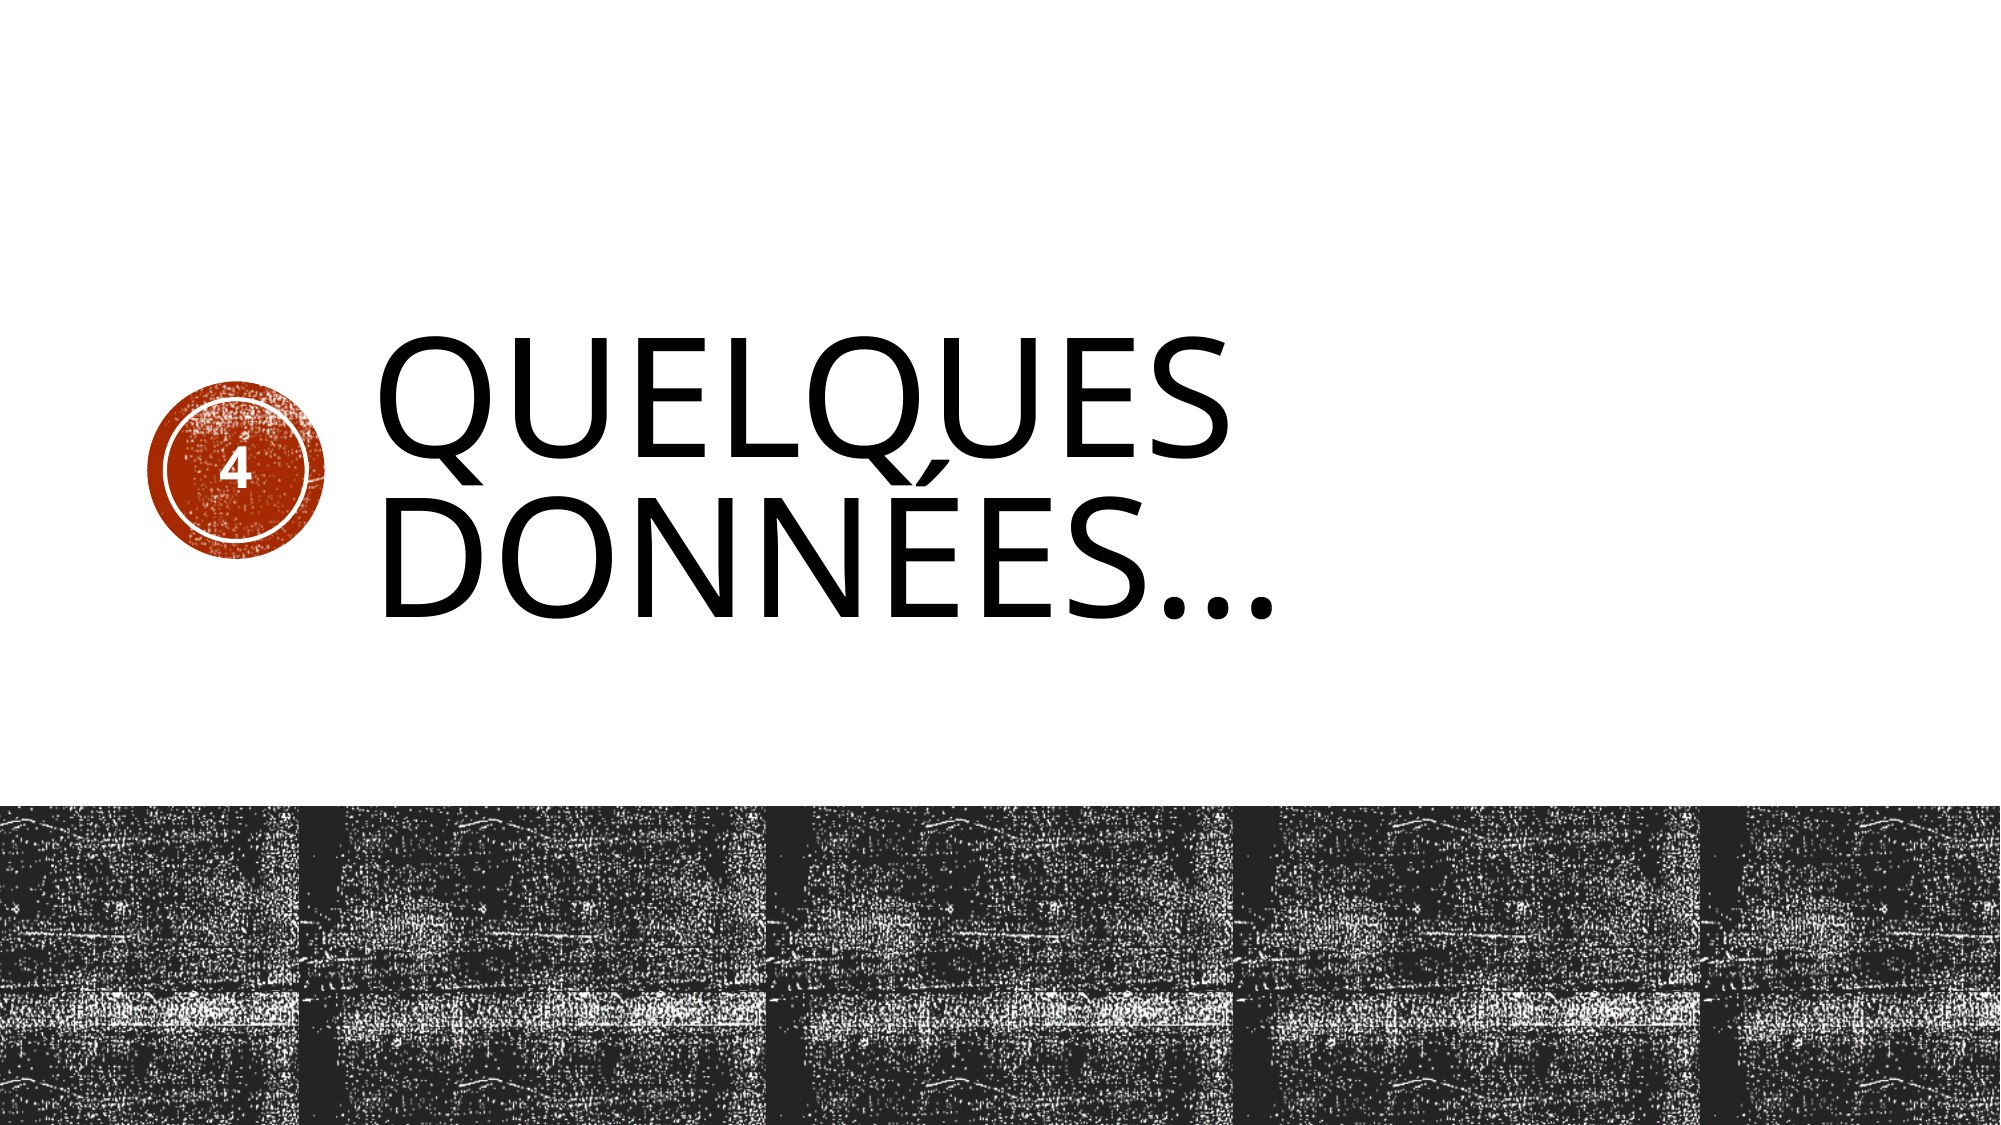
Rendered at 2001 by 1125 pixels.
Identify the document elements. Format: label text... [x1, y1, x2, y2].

slide_number 4 [138, 411, 334, 530]
title Quelques données… [355, 201, 1878, 779]
